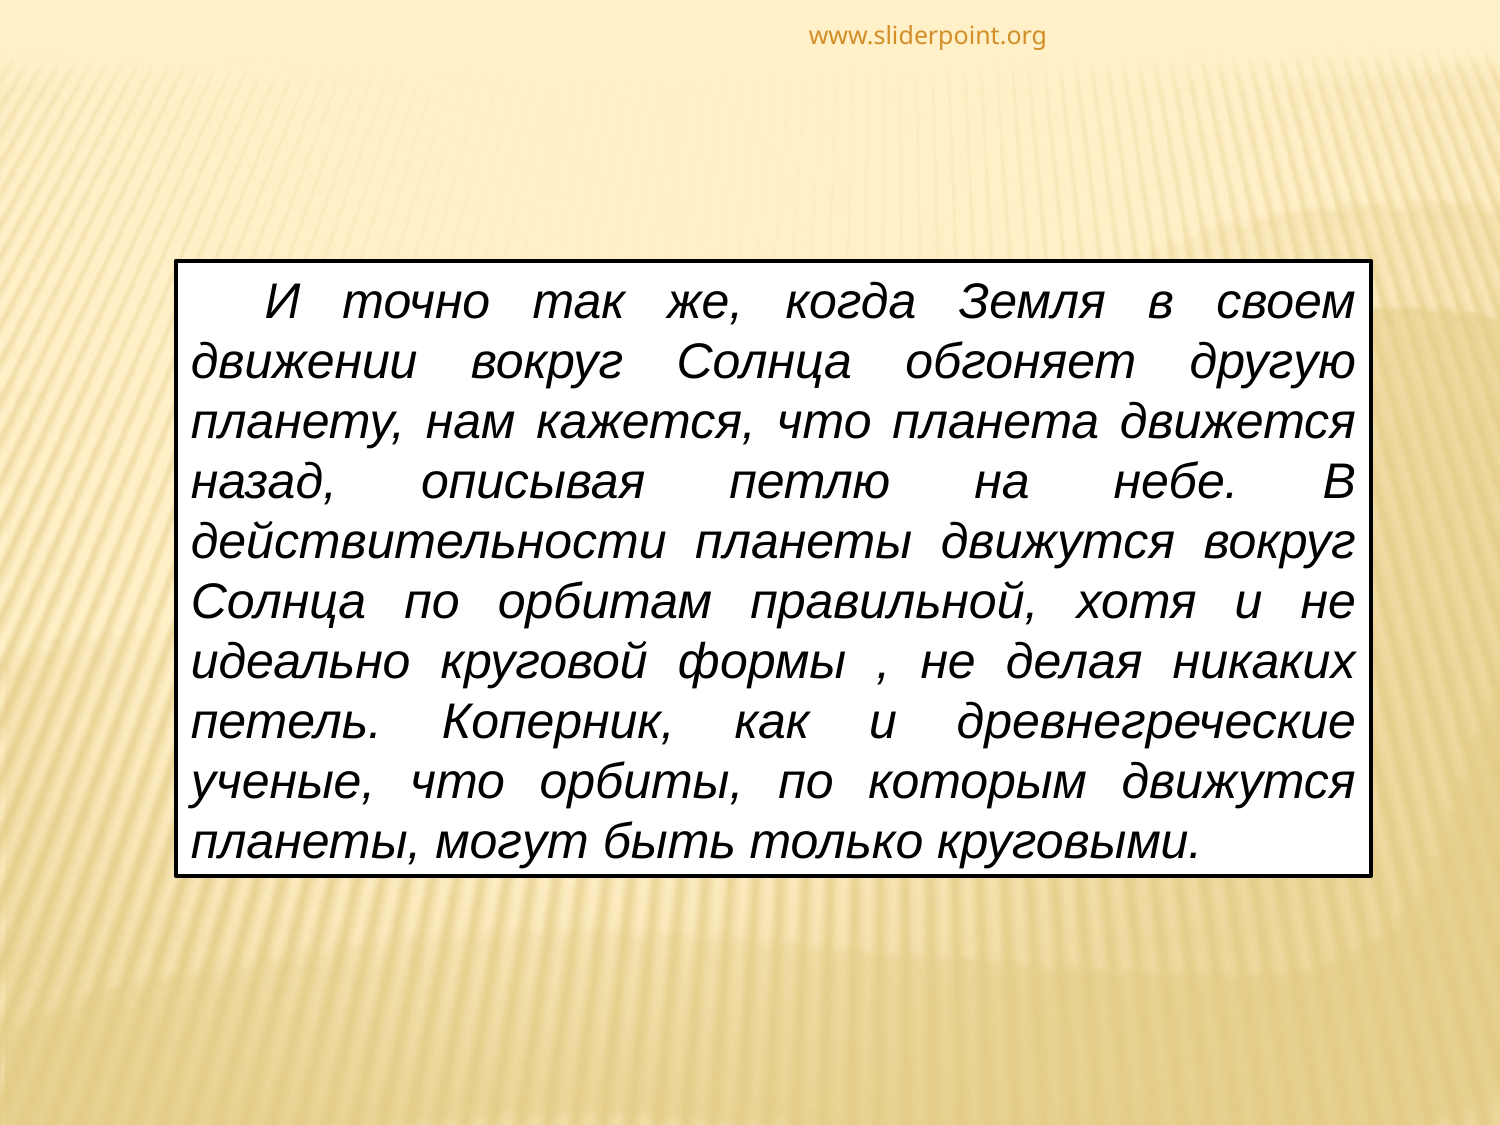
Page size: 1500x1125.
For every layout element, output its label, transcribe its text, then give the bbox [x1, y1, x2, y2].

text_box И точно так же, когда Земля в своем движении вокруг Солнца обгоняет другую планету, нам кажется, что планета движется назад, описывая петлю на небе. В действительности планеты движутся вокруг Солнца по орбитам правильной, хотя и не идеально круговой формы , не делая никаких петель. Коперник, как и древнегреческие ученые, что орбиты, по которым движутся планеты, могут быть только круговыми. [174, 259, 1373, 878]
footer www.sliderpoint.org [512, 12, 1063, 60]
